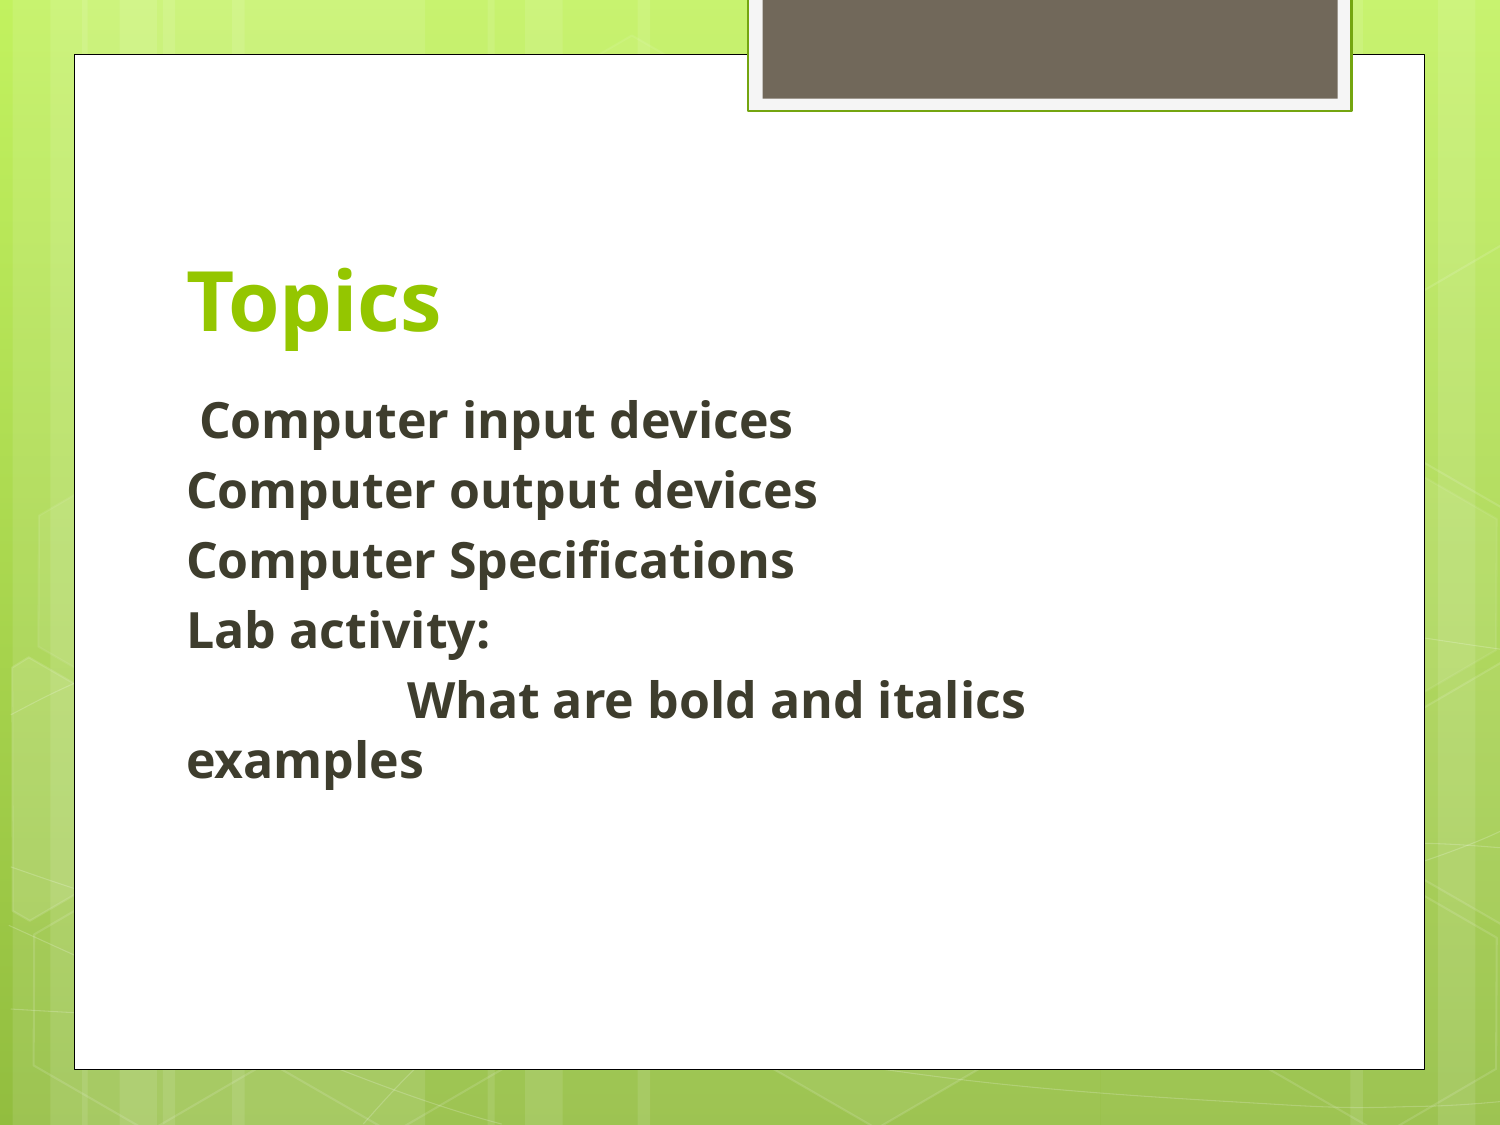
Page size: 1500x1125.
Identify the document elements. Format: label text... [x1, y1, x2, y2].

list Computer input devices Computer output devices Computer Specifications Lab activity: What are bold and italics examples [171, 381, 1283, 957]
title Topics [171, 168, 1324, 357]
